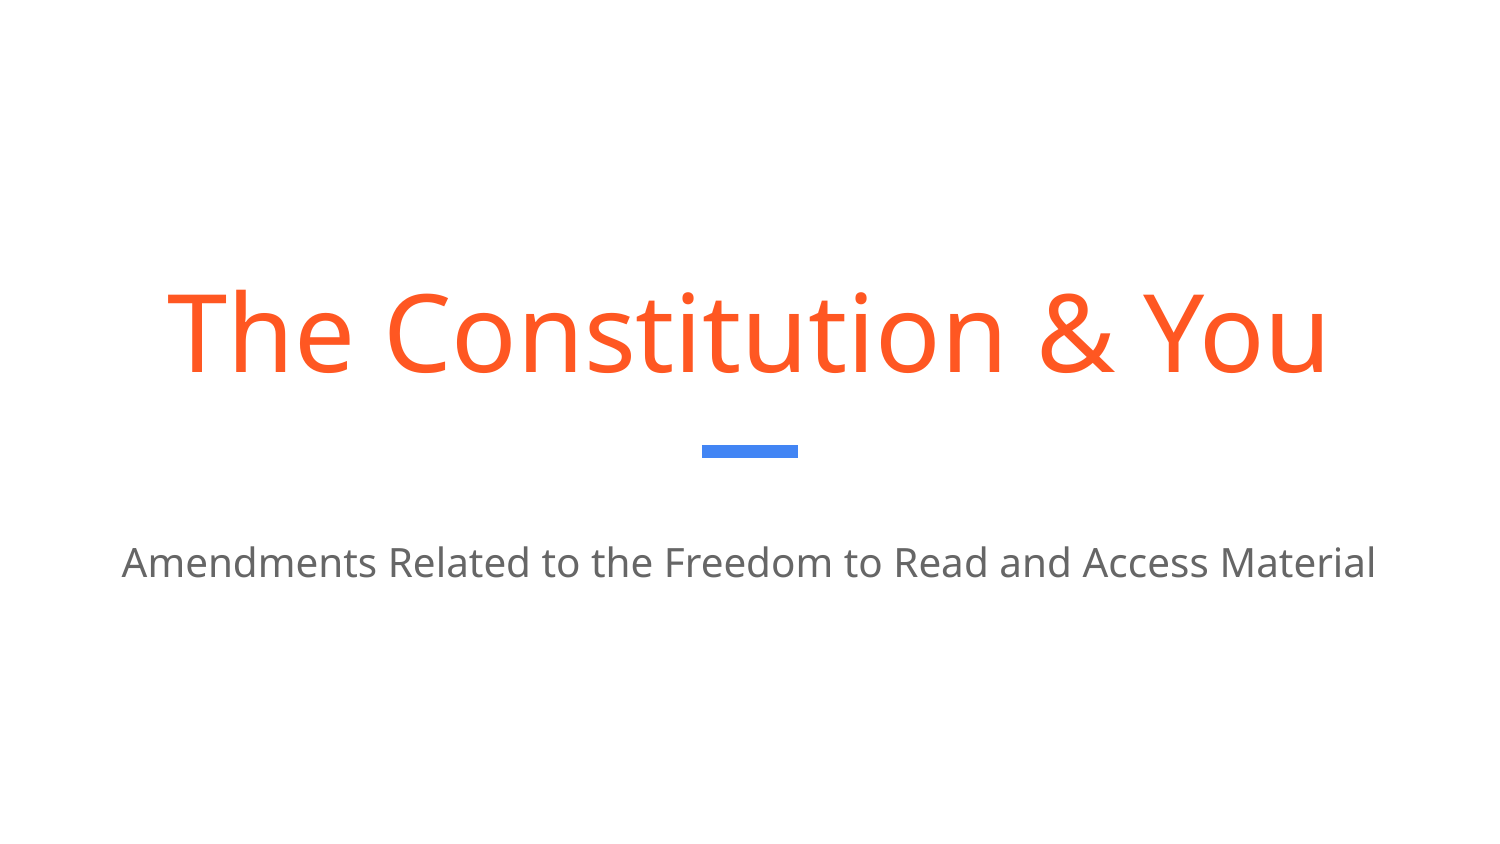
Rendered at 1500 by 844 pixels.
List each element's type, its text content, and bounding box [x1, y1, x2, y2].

subtitle Amendments Related to the Freedom to Read and Access Material [51, 519, 1449, 640]
title The Constitution & You [51, 97, 1449, 419]
